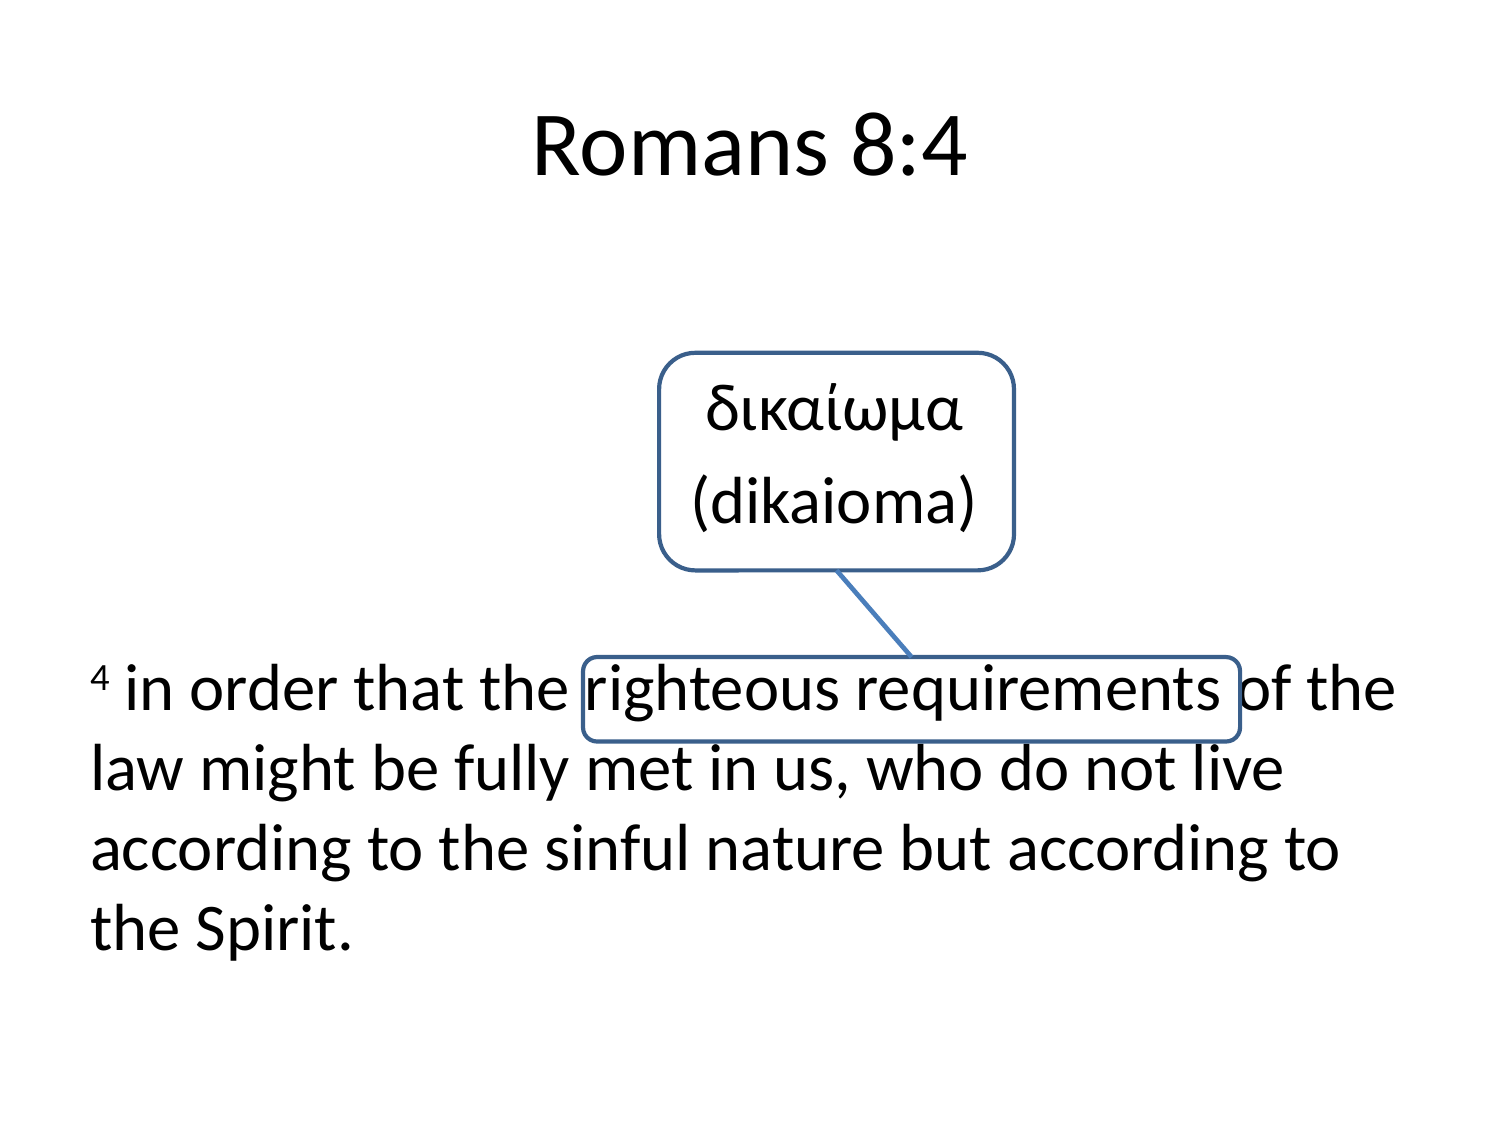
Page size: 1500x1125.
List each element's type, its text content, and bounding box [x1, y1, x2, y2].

text_box [657, 350, 1017, 573]
title Romans 8:4 [75, 45, 1425, 233]
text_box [836, 570, 912, 658]
list δικαίωμα (dikaioma) 4 in order that the righteous requirements of the law might be fully met in us, who do not live according to the sinful nature but according to the Spirit. [75, 262, 1425, 1005]
text_box [580, 654, 1243, 744]
